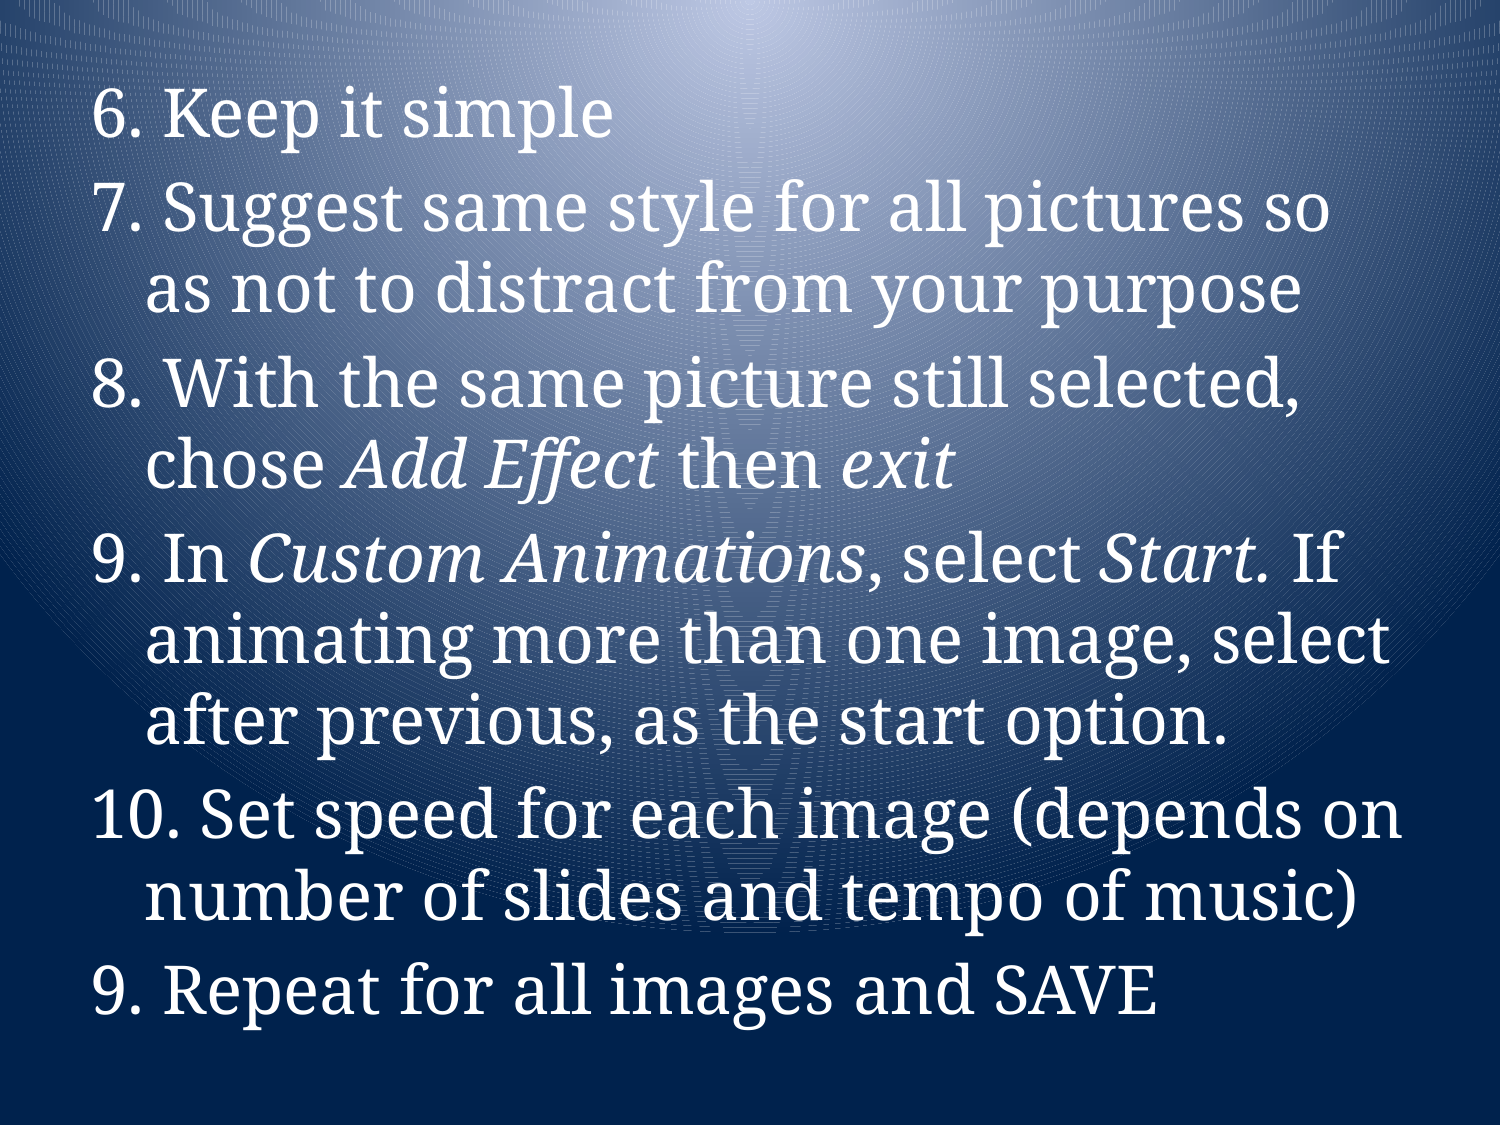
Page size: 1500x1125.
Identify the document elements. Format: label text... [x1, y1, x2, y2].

list 6. Keep it simple 7. Suggest same style for all pictures so as not to distract from your purpose 8. With the same picture still selected, chose Add Effect then exit 9. In Custom Animations, select Start. If animating more than one image, select after previous, as the start option. 10. Set speed for each image (depends on number of slides and tempo of music) 9. Repeat for all images and SAVE [75, 62, 1425, 1075]
